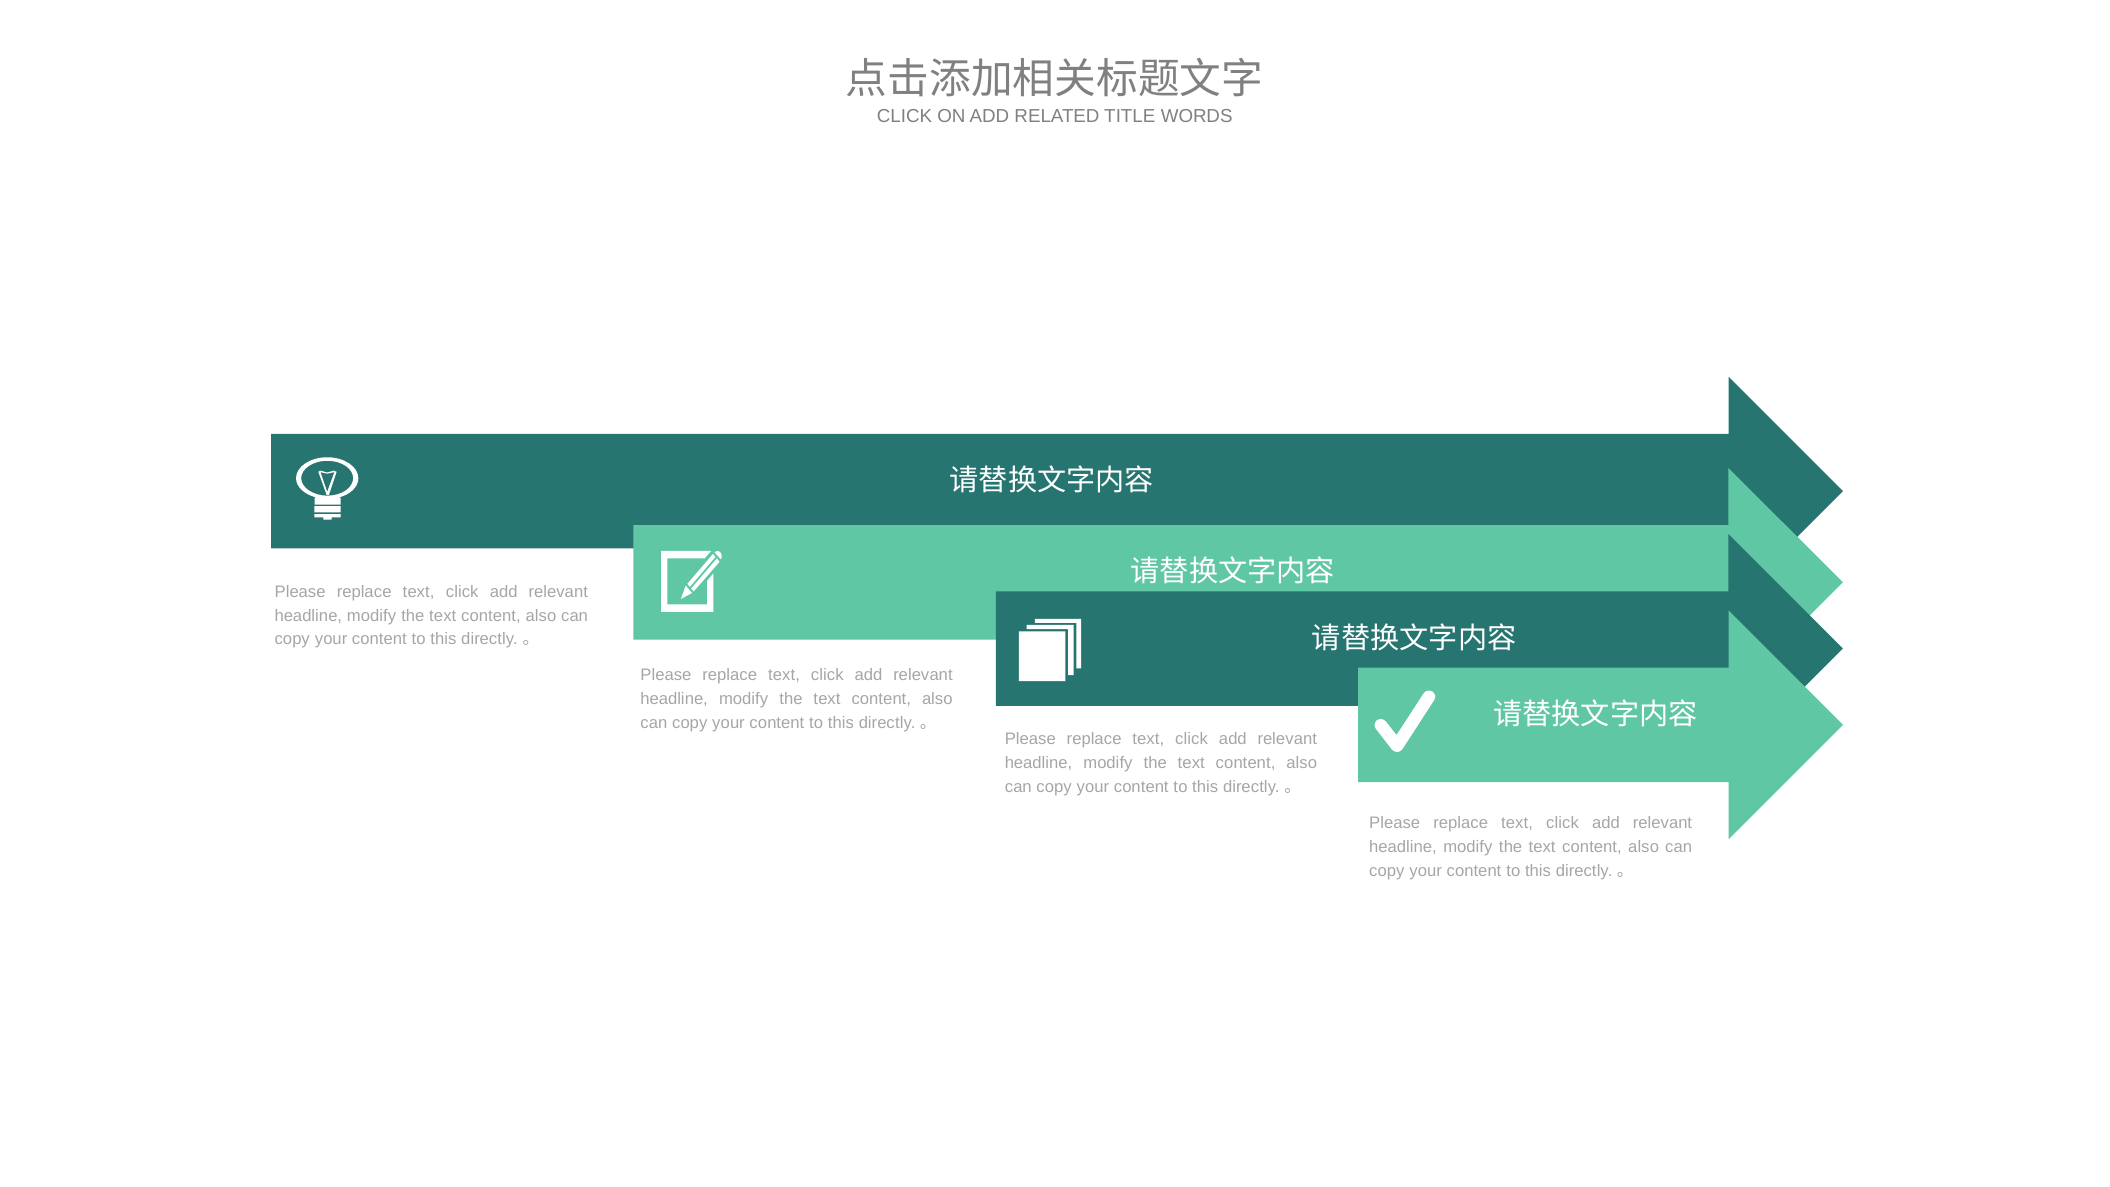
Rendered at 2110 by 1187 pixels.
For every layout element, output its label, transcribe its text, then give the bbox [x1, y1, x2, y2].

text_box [296, 457, 359, 520]
text_box Please replace text, click add relevant headline, modify the text content, also can copy your content to this directly.。 [624, 652, 969, 740]
text_box 请替换文字内容 [270, 374, 1845, 550]
text_box Please replace text, click add relevant headline, modify the text content, also can copy your content to this directly.。 [258, 568, 605, 657]
text_box 请替换文字内容 [994, 531, 1845, 707]
text_box 点击添加相关标题文字 [803, 44, 1307, 107]
text_box CLICK ON ADD RELATED TITLE WORDS [852, 95, 1257, 130]
text_box 请替换文字内容 [1357, 607, 1845, 842]
text_box Please replace text, click add relevant headline, modify the text content, also can copy your content to this directly.。 [989, 716, 1334, 804]
text_box Please replace text, click add relevant headline, modify the text content, also can copy your content to this directly.。 [1353, 800, 1709, 888]
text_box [661, 549, 724, 612]
text_box [1374, 690, 1436, 753]
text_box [1019, 618, 1082, 682]
text_box 请替换文字内容 [632, 465, 1845, 641]
